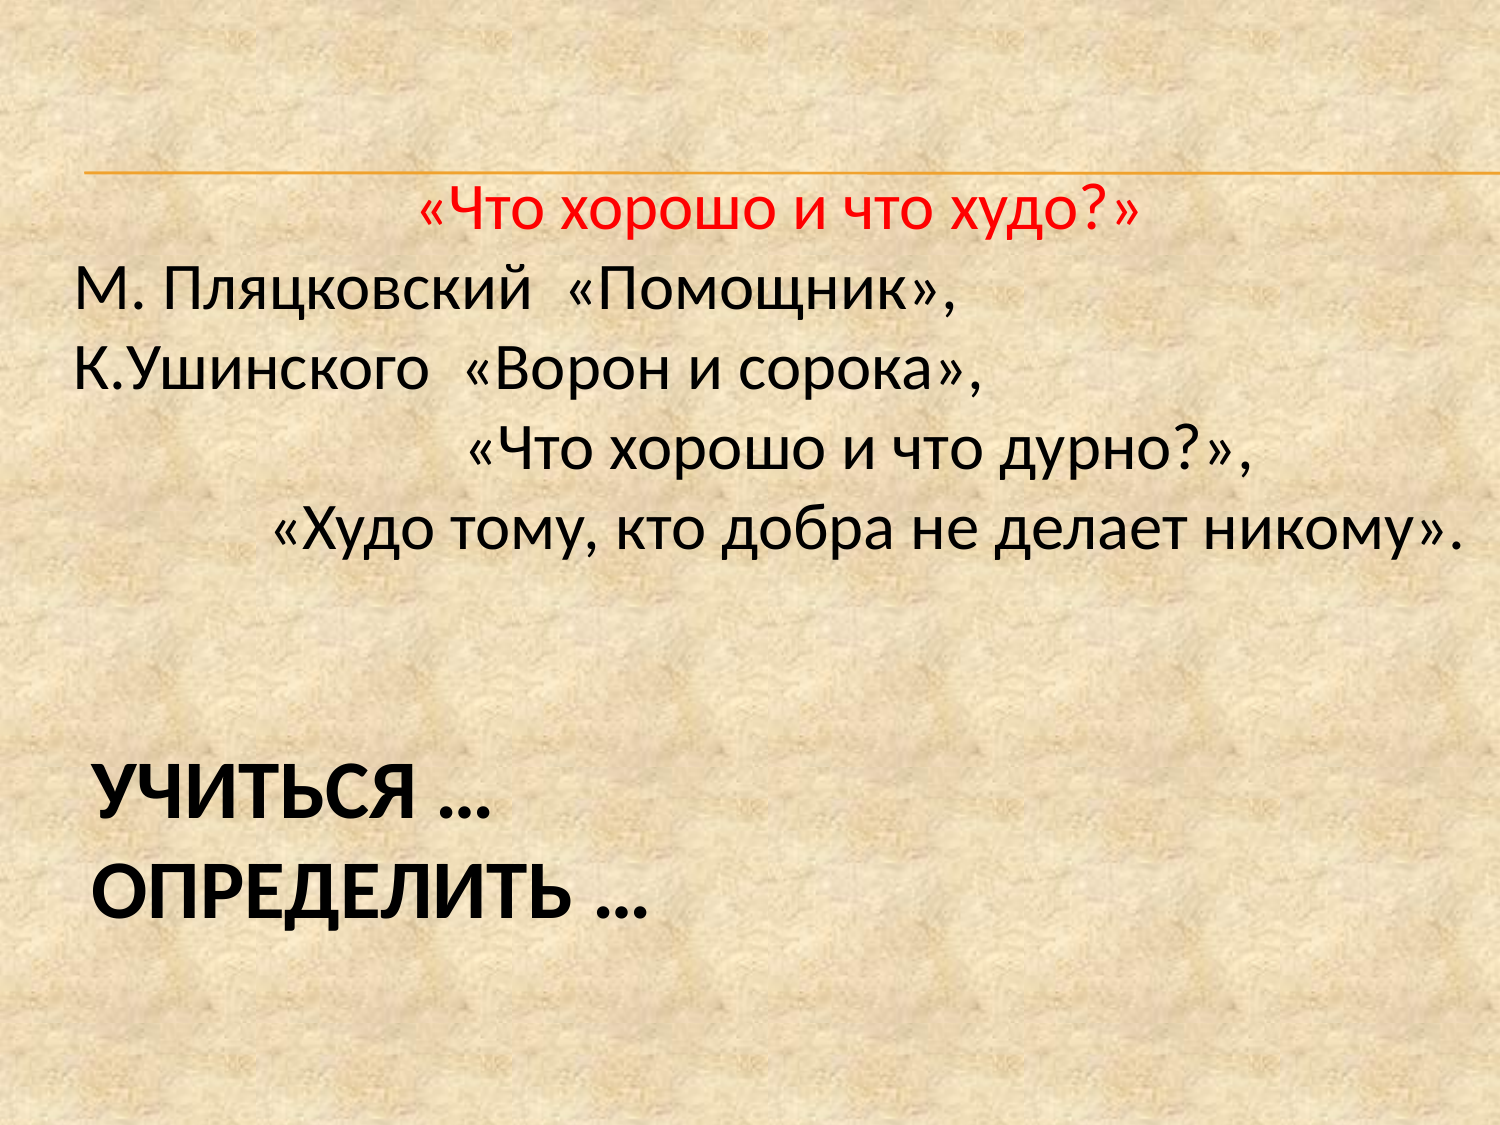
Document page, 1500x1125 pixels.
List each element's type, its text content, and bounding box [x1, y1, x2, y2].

picture [0, 0, 1500, 1125]
text_box «Что хорошо и что худо?» М. Пляцковский «Помощник», К.Ушинского «Ворон и сорока», «Что хорошо и что дурно?», «Худо тому, кто добра не делает никому». [58, 155, 1500, 570]
text_box УЧИТЬСЯ … ОПРЕДЕЛИТЬ … [76, 727, 1082, 943]
